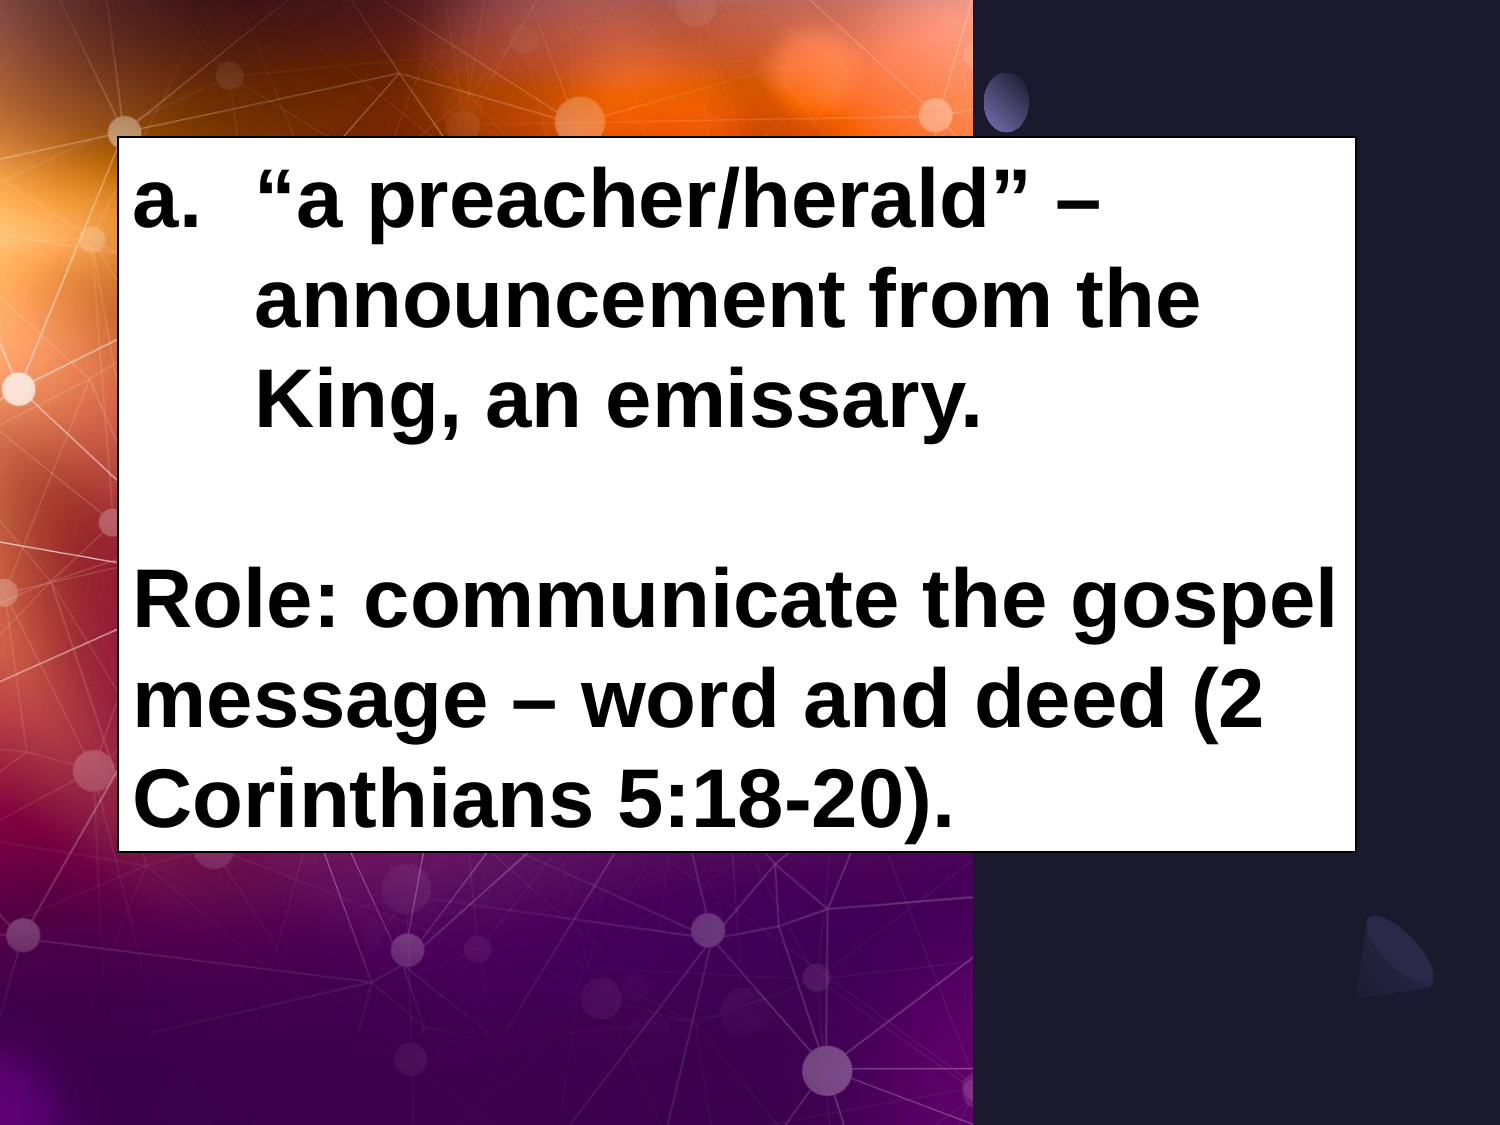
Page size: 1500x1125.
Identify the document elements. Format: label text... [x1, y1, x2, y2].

text_box “a preacher/herald” – announcement from the King, an emissary. Role: communicate the gospel message – word and deed (2 Corinthians 5:18-20). [973, 136, 1357, 853]
picture [0, 0, 973, 1125]
